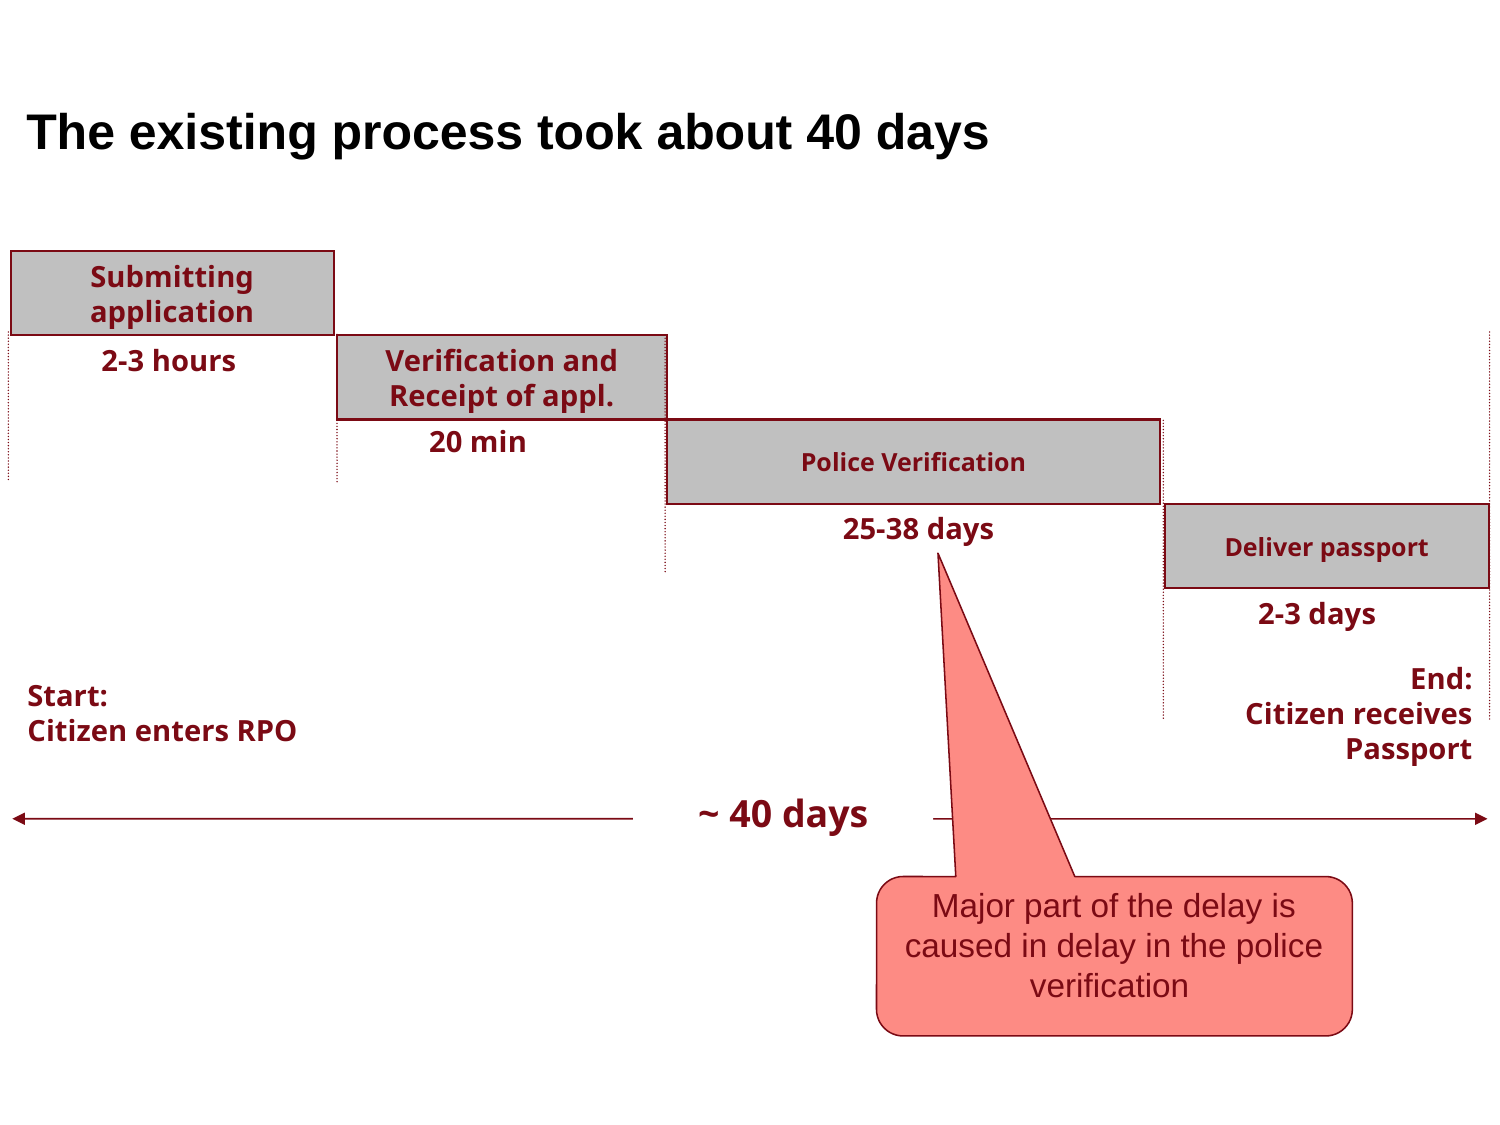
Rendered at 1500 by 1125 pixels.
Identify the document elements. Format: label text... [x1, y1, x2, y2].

text_box Start: Citizen enters RPO [12, 662, 313, 763]
text_box Police Verification [667, 419, 1161, 504]
text_box 20 min [384, 424, 572, 459]
text_box 25-38 days [801, 510, 1036, 546]
text_box Major part of the delay is caused in delay in the police verification [876, 553, 1353, 1036]
text_box Verification and Receipt of appl. [336, 335, 667, 420]
text_box Deliver passport [1164, 503, 1489, 589]
title The existing process took about 40 days [26, 99, 1472, 224]
text_box [12, 812, 633, 825]
text_box 2-3 hours [75, 342, 263, 377]
text_box ~ 40 days [633, 787, 934, 838]
text_box 2-3 days [1223, 595, 1411, 630]
text_box End: Citizen receives Passport [1187, 662, 1488, 763]
text_box [1051, 812, 1488, 826]
text_box Submitting application [10, 250, 334, 336]
